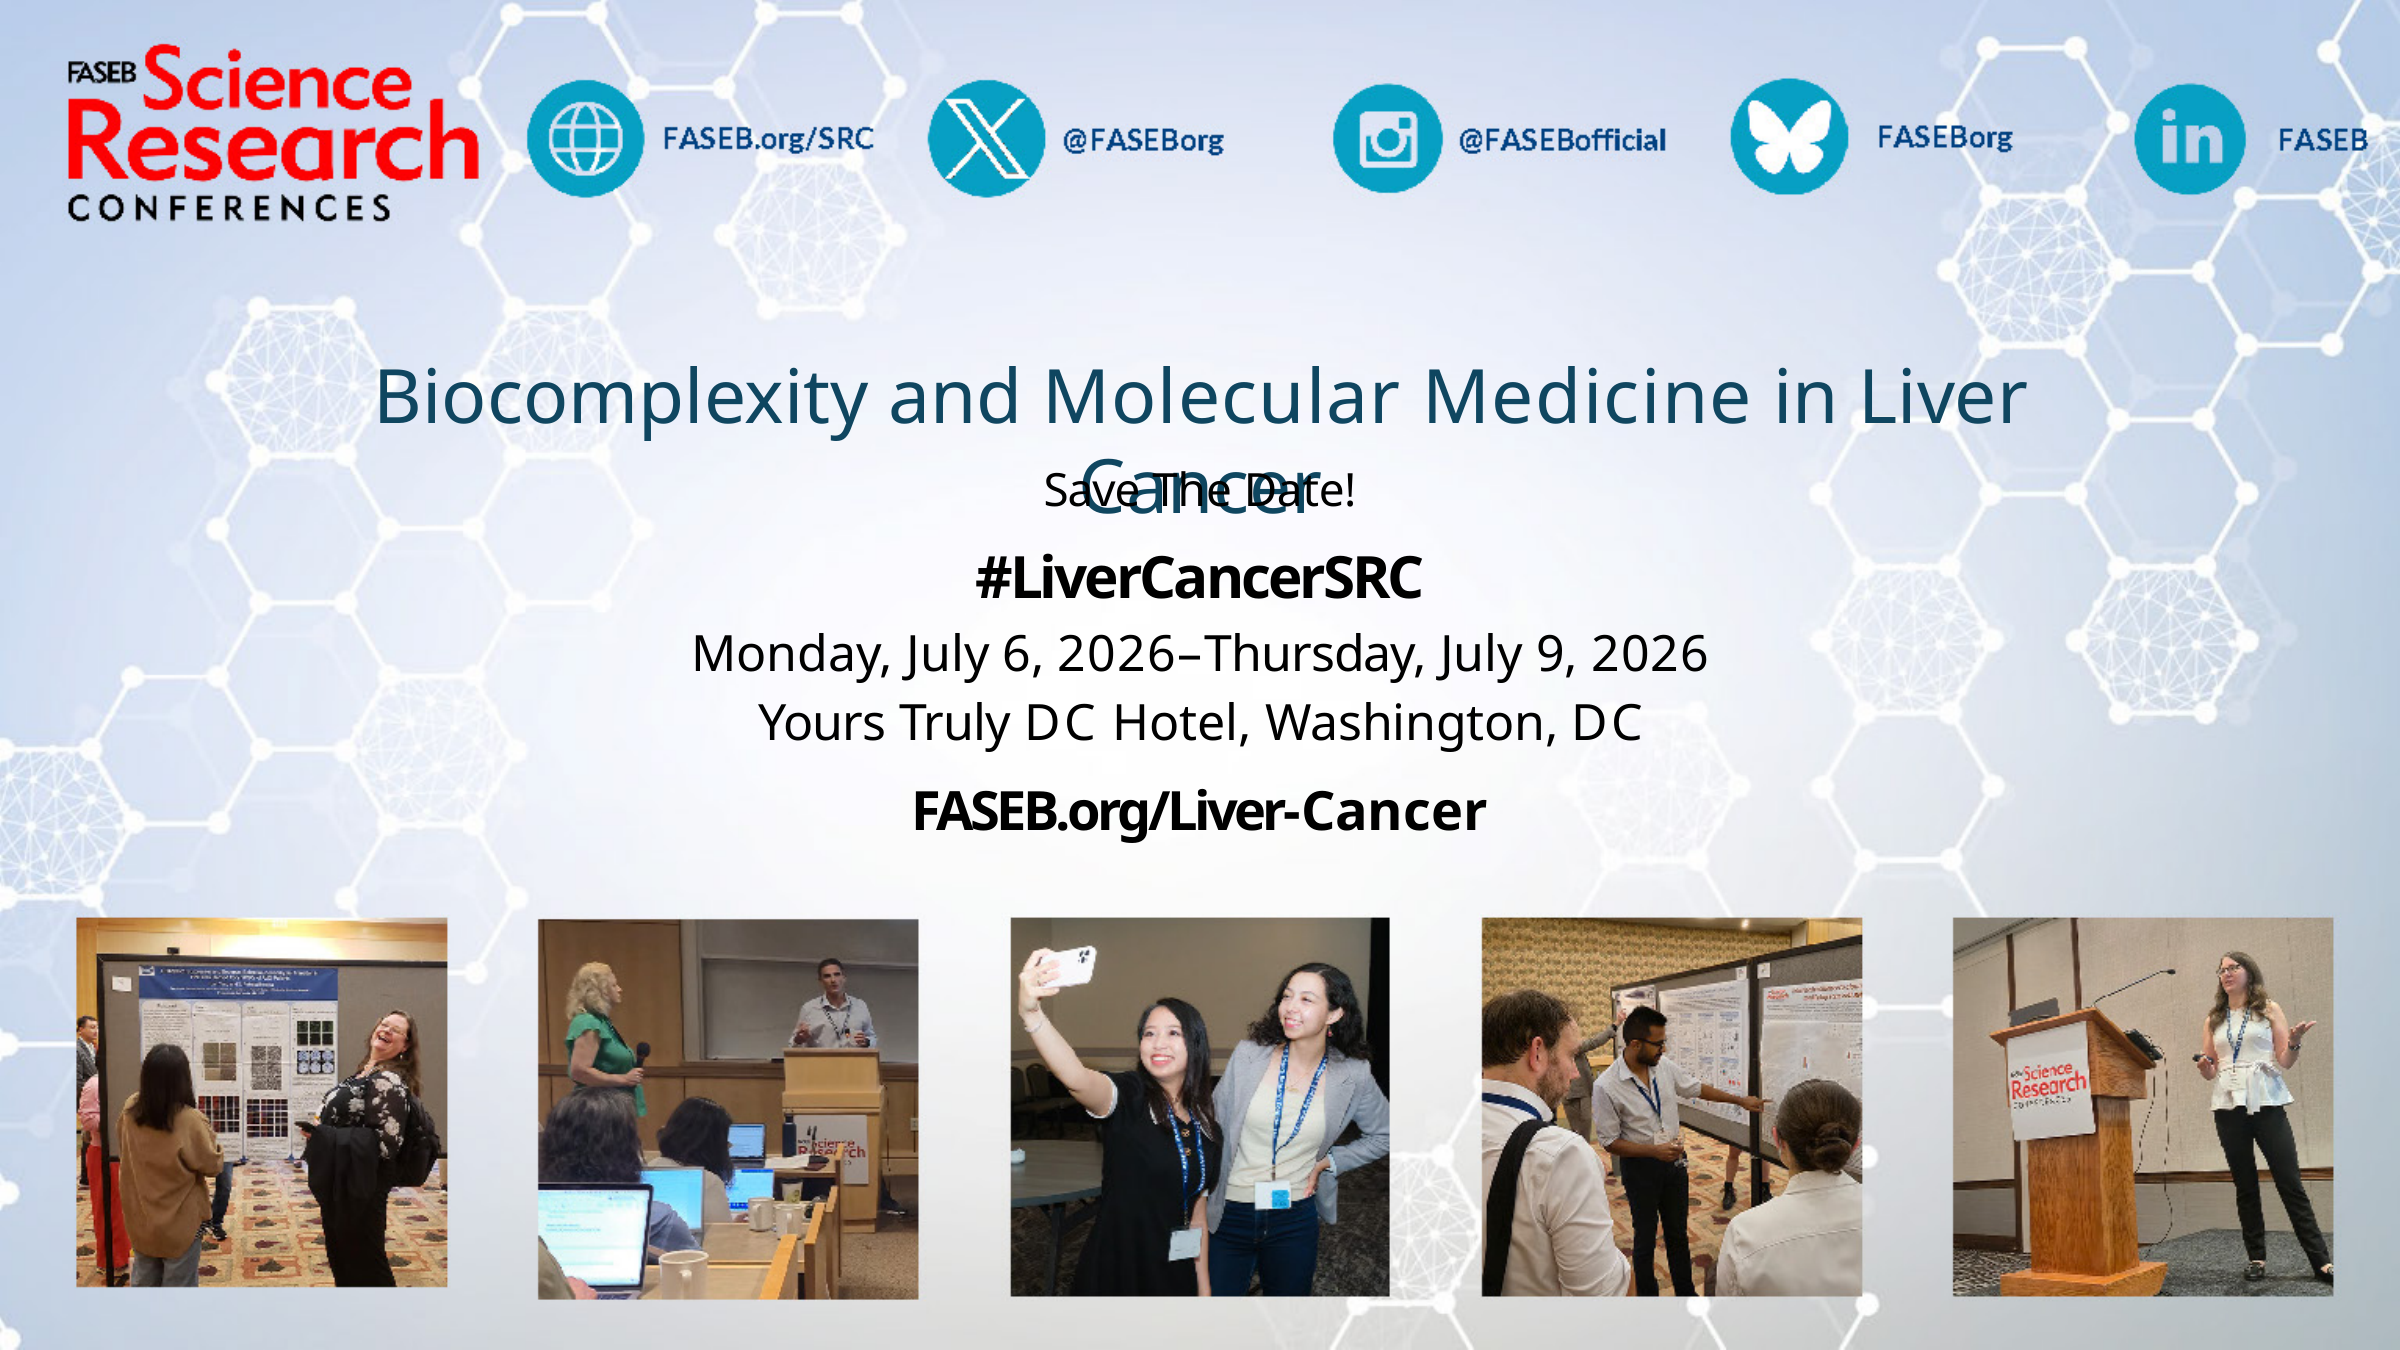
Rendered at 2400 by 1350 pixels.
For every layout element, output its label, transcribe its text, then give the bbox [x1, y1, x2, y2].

text_box Save The Date! #LiverCancerSRC Monday, July 6, 2026–Thursday, July 9, 2026 Yours Truly DC Hotel, Washington, DC FASEB.org/Liver-Cancer [546, 439, 1854, 842]
title Biocomplexity and Molecular Medicine in Liver Cancer [241, 346, 2159, 574]
picture [0, 0, 2400, 1350]
